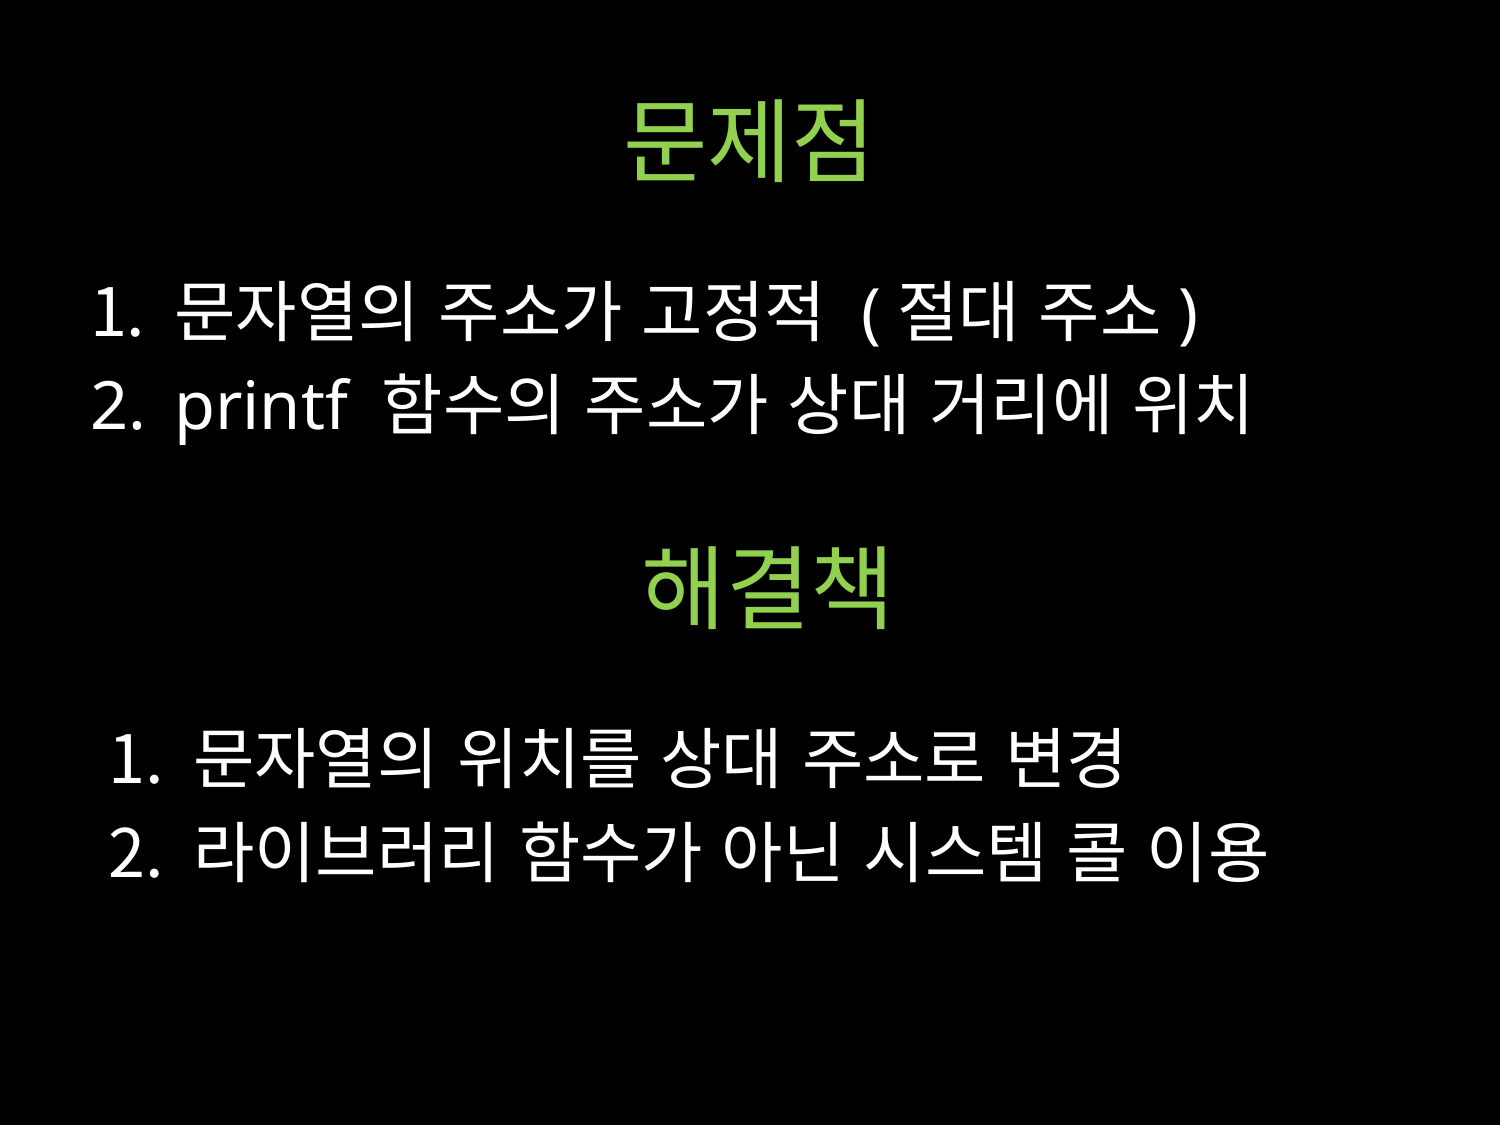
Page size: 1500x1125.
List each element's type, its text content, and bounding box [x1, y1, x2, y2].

title 문제점 [75, 45, 1425, 233]
text_box 문자열의 위치를 상대 주소로 변경 라이브러리 함수가 아닌 시스템 콜 이용 [93, 709, 1444, 1125]
text_box 해결책 [93, 492, 1444, 680]
list 문자열의 주소가 고정적 (절대 주소) printf 함수의 주소가 상대 거리에 위치 [75, 262, 1425, 1005]
